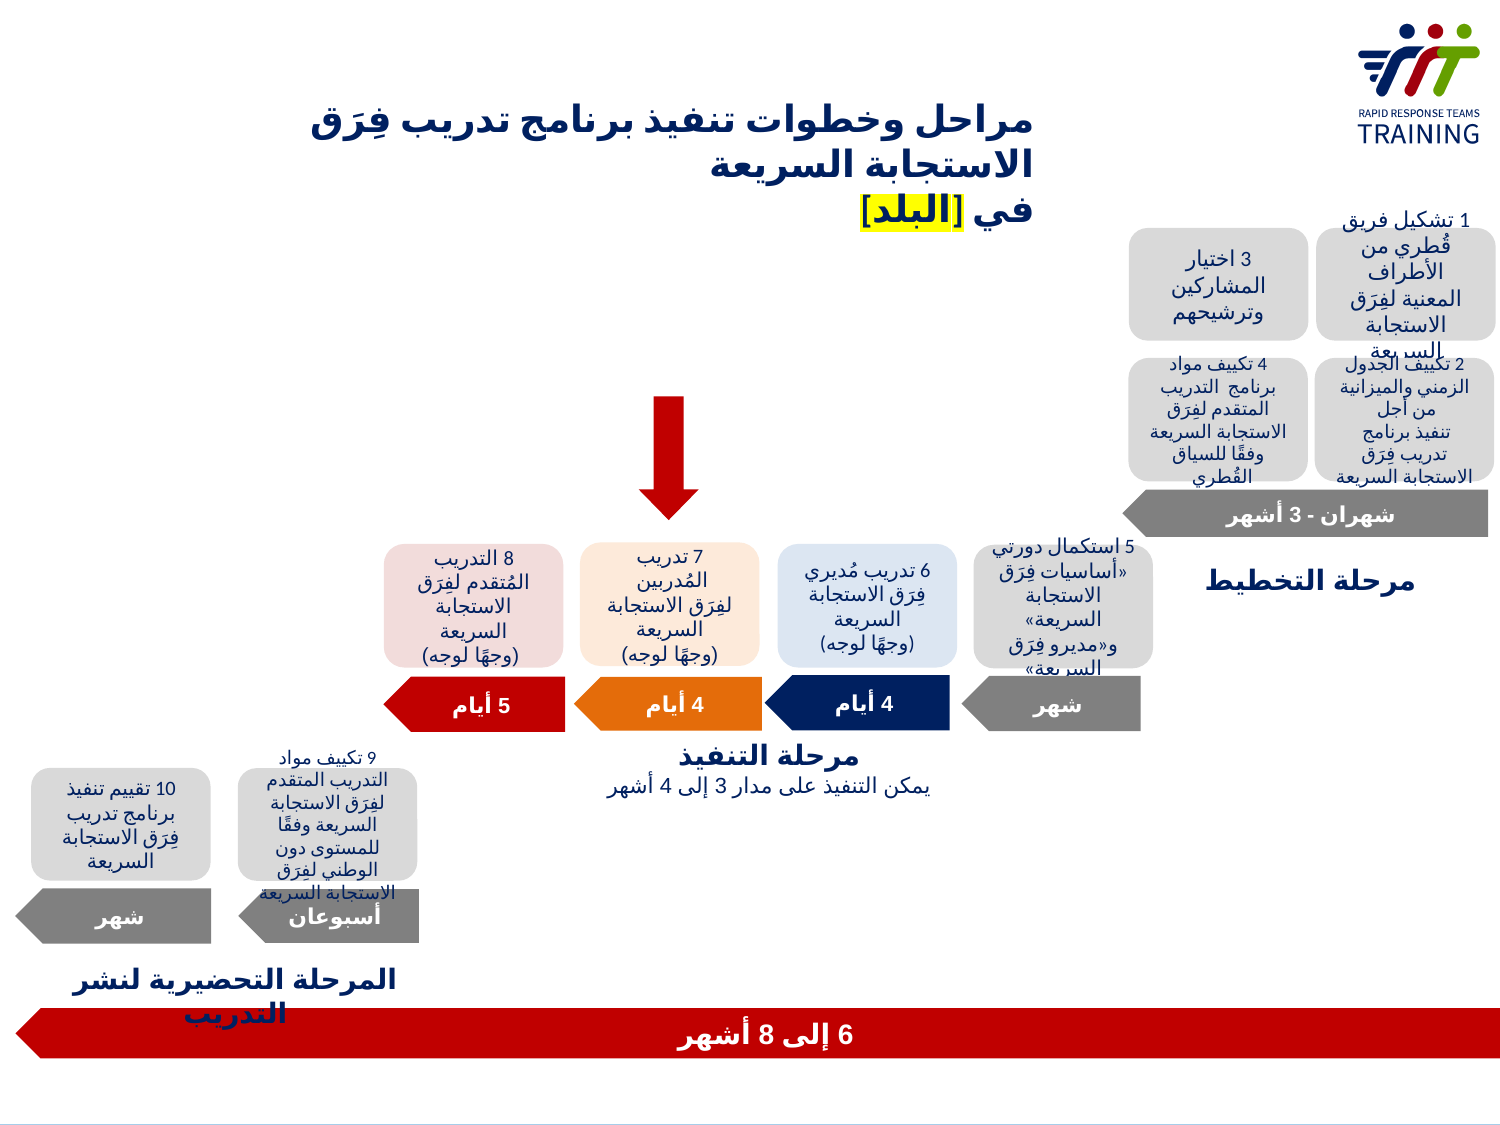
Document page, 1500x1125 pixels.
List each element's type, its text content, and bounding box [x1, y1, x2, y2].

picture [1357, 23, 1480, 144]
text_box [14, 767, 424, 1036]
text_box 6 إلى 8 أشهر [22, 1006, 1500, 1061]
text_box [1122, 227, 1497, 603]
text_box [638, 396, 699, 521]
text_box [383, 542, 1154, 805]
text_box مراحل وخطوات تنفيذ برنامج تدريب فِرَق الاستجابة السريعة في [البلد] [149, 89, 1046, 236]
